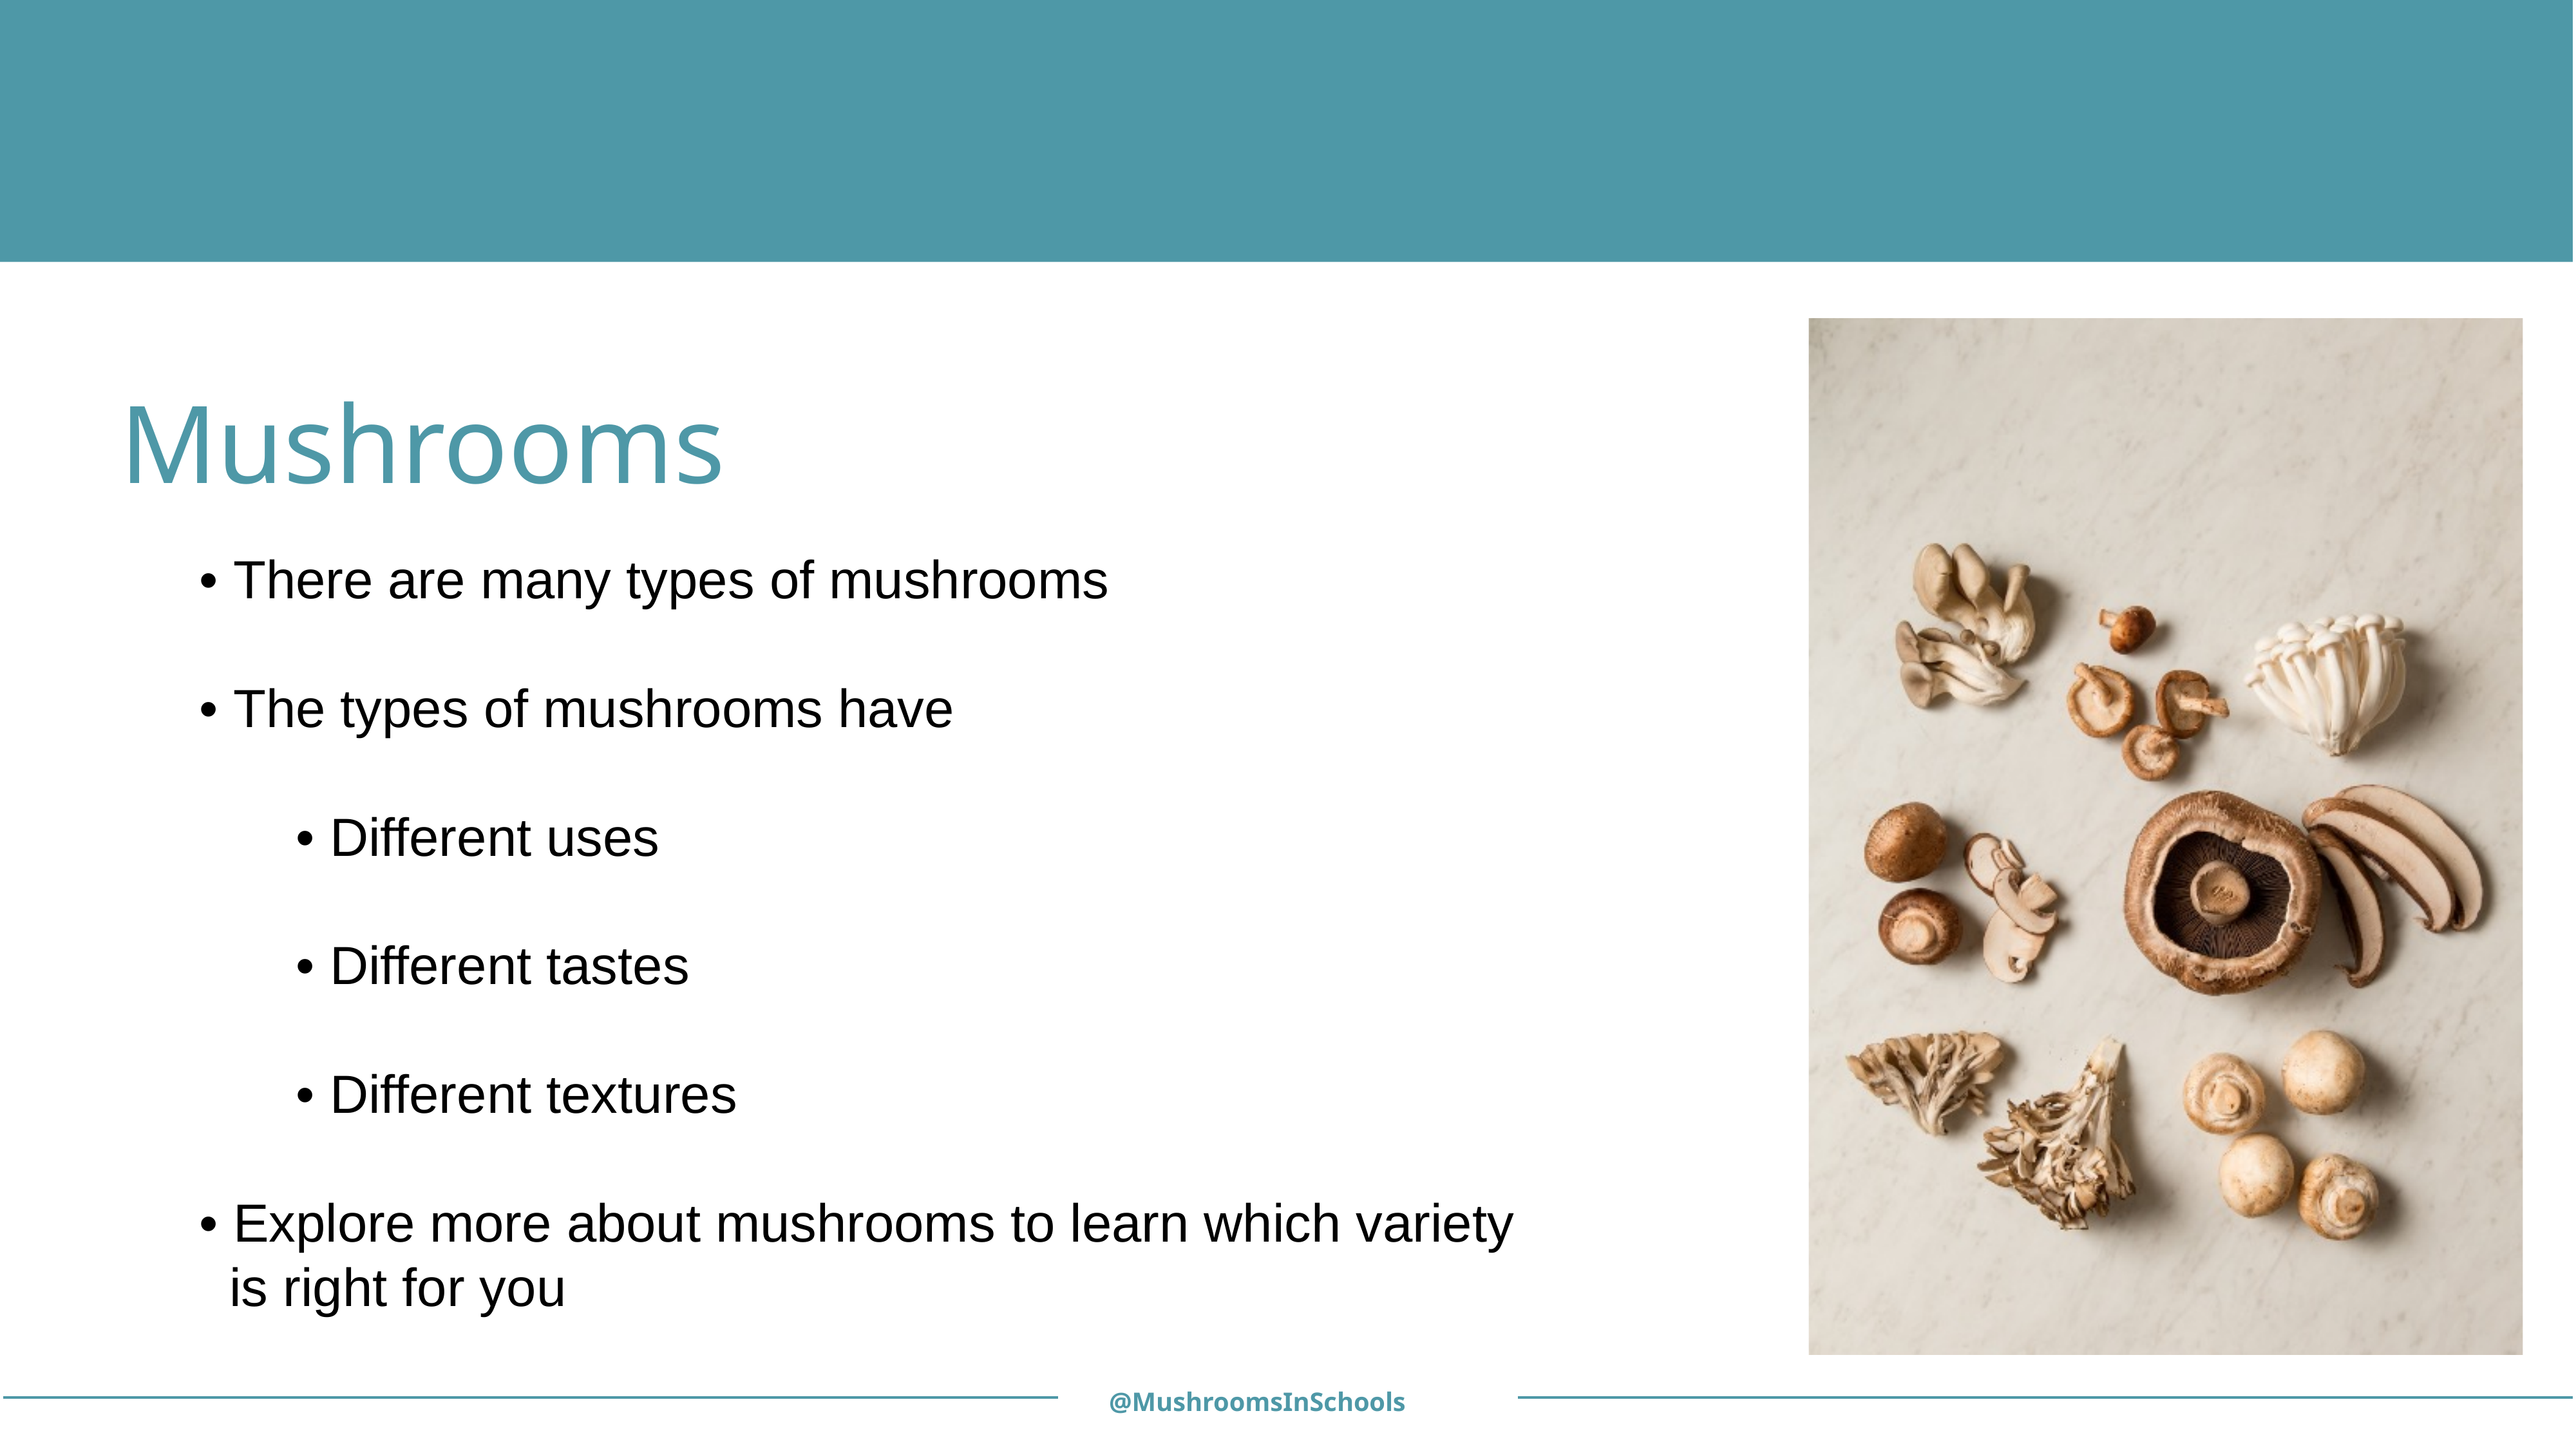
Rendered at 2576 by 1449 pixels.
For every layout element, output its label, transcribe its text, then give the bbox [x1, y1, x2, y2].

text_box [0, 0, 2573, 262]
text_box Mushrooms [115, 370, 759, 510]
picture [1808, 317, 2523, 1356]
text_box @MushroomsInSchools [1103, 1359, 1473, 1423]
text_box • There are many types of mushrooms • The types of mushrooms have • Different uses • Different tastes • Different textures • Explore more about mushrooms to learn which variety is right for you [194, 539, 1688, 1323]
